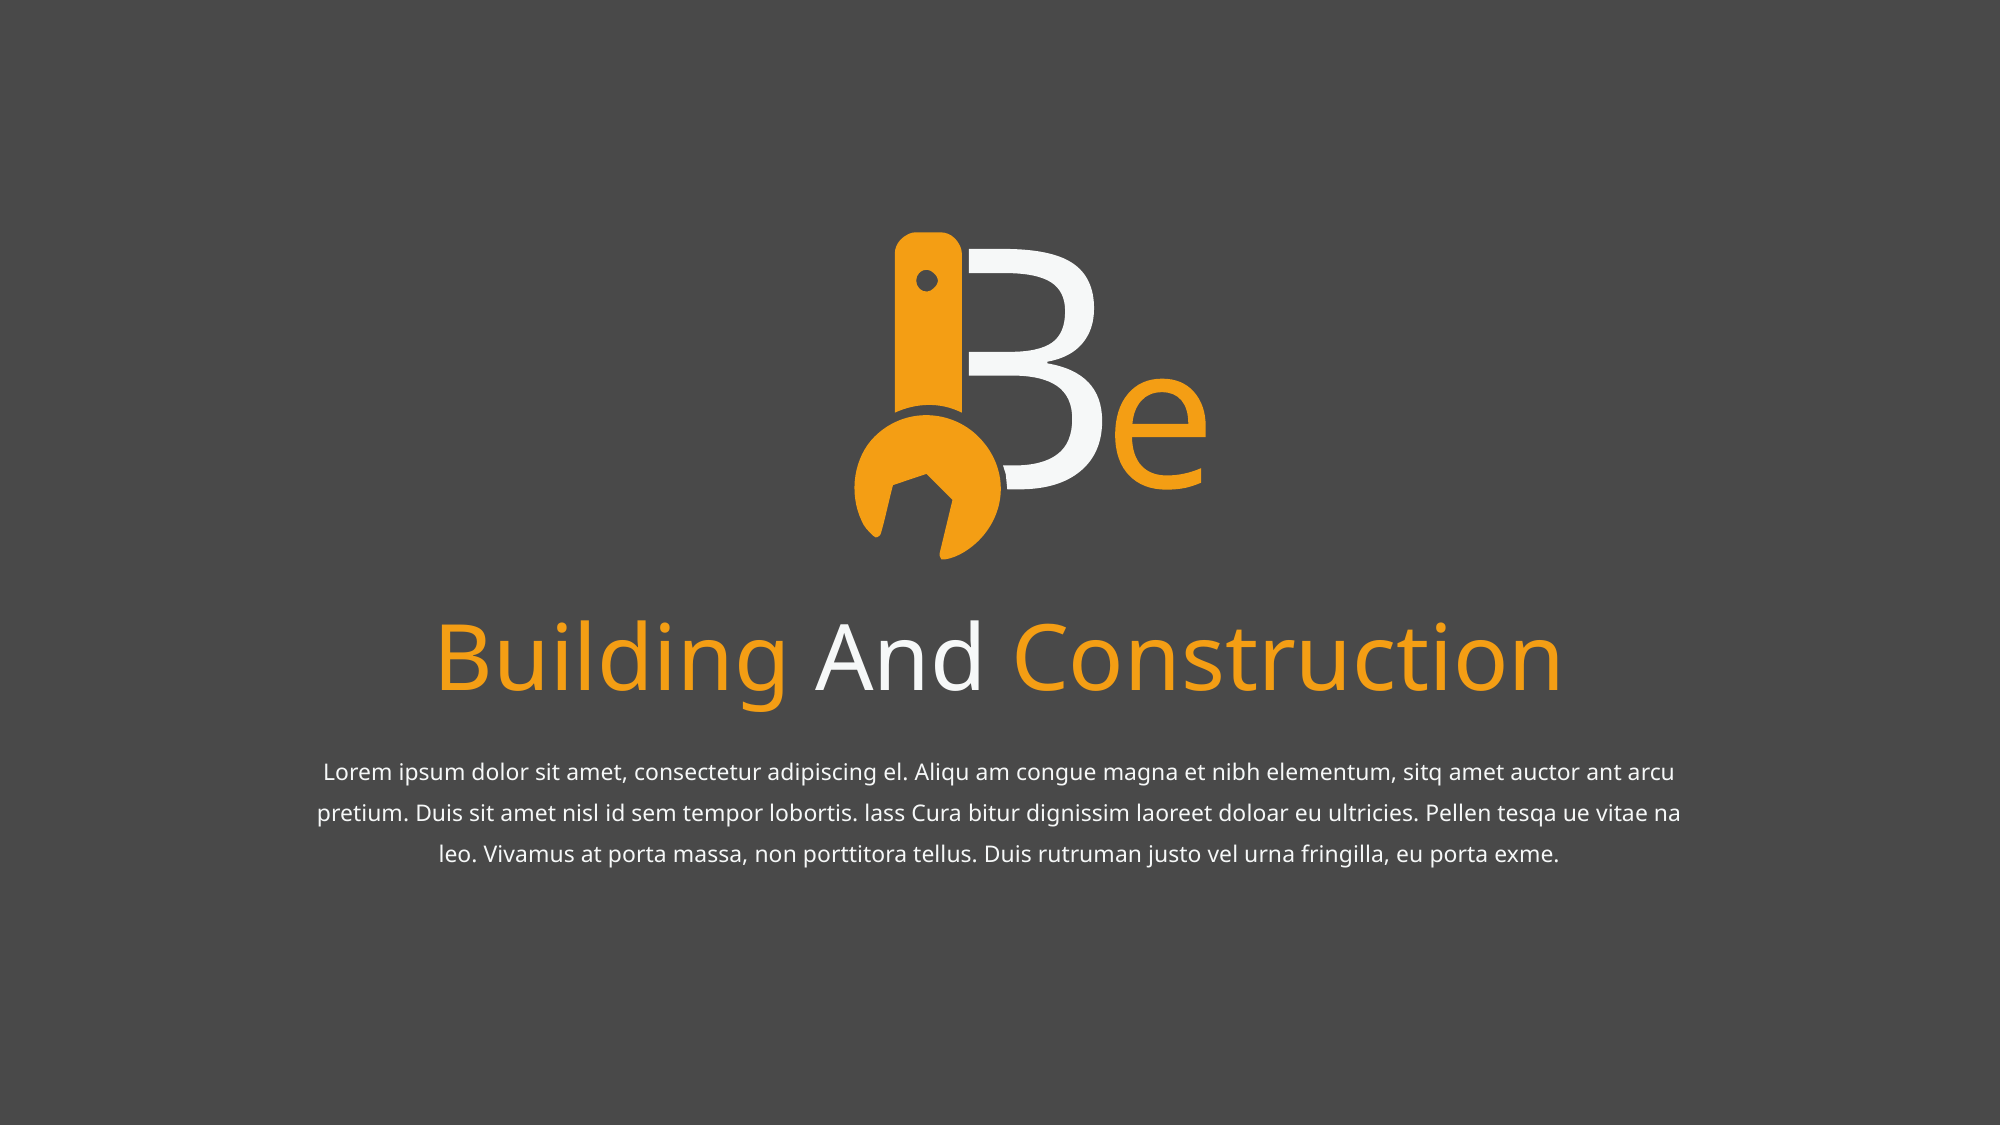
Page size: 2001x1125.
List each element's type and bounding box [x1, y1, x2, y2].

picture [0, 0, 2000, 1125]
text_box [794, 248, 1206, 536]
